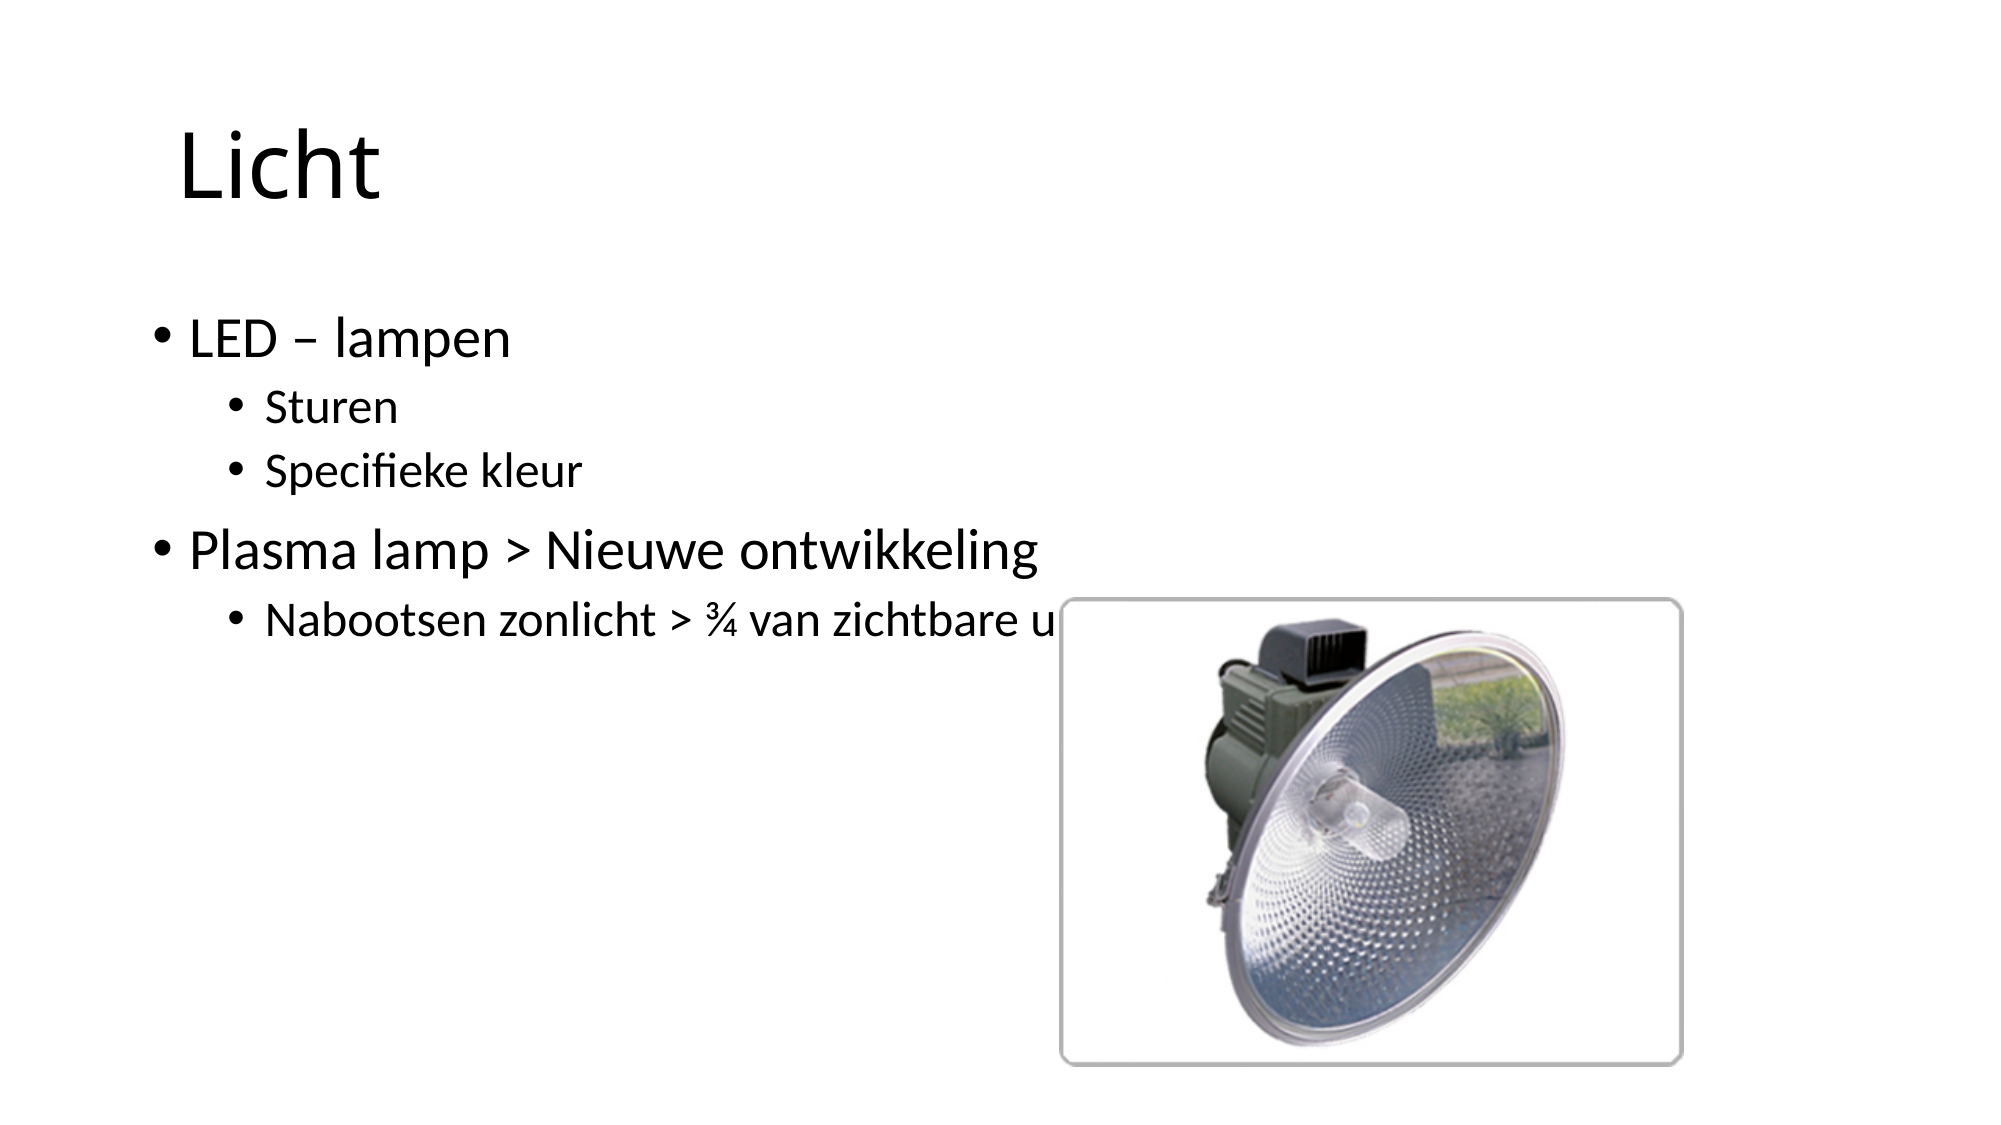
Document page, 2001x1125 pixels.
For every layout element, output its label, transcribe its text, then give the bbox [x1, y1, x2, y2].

list LED – lampen Sturen Specifieke kleur Plasma lamp > Nieuwe ontwikkeling Nabootsen zonlicht > ¾ van zichtbare uitstoot [137, 299, 1863, 1014]
title Licht [137, 59, 1863, 278]
picture [1059, 597, 1684, 1067]
